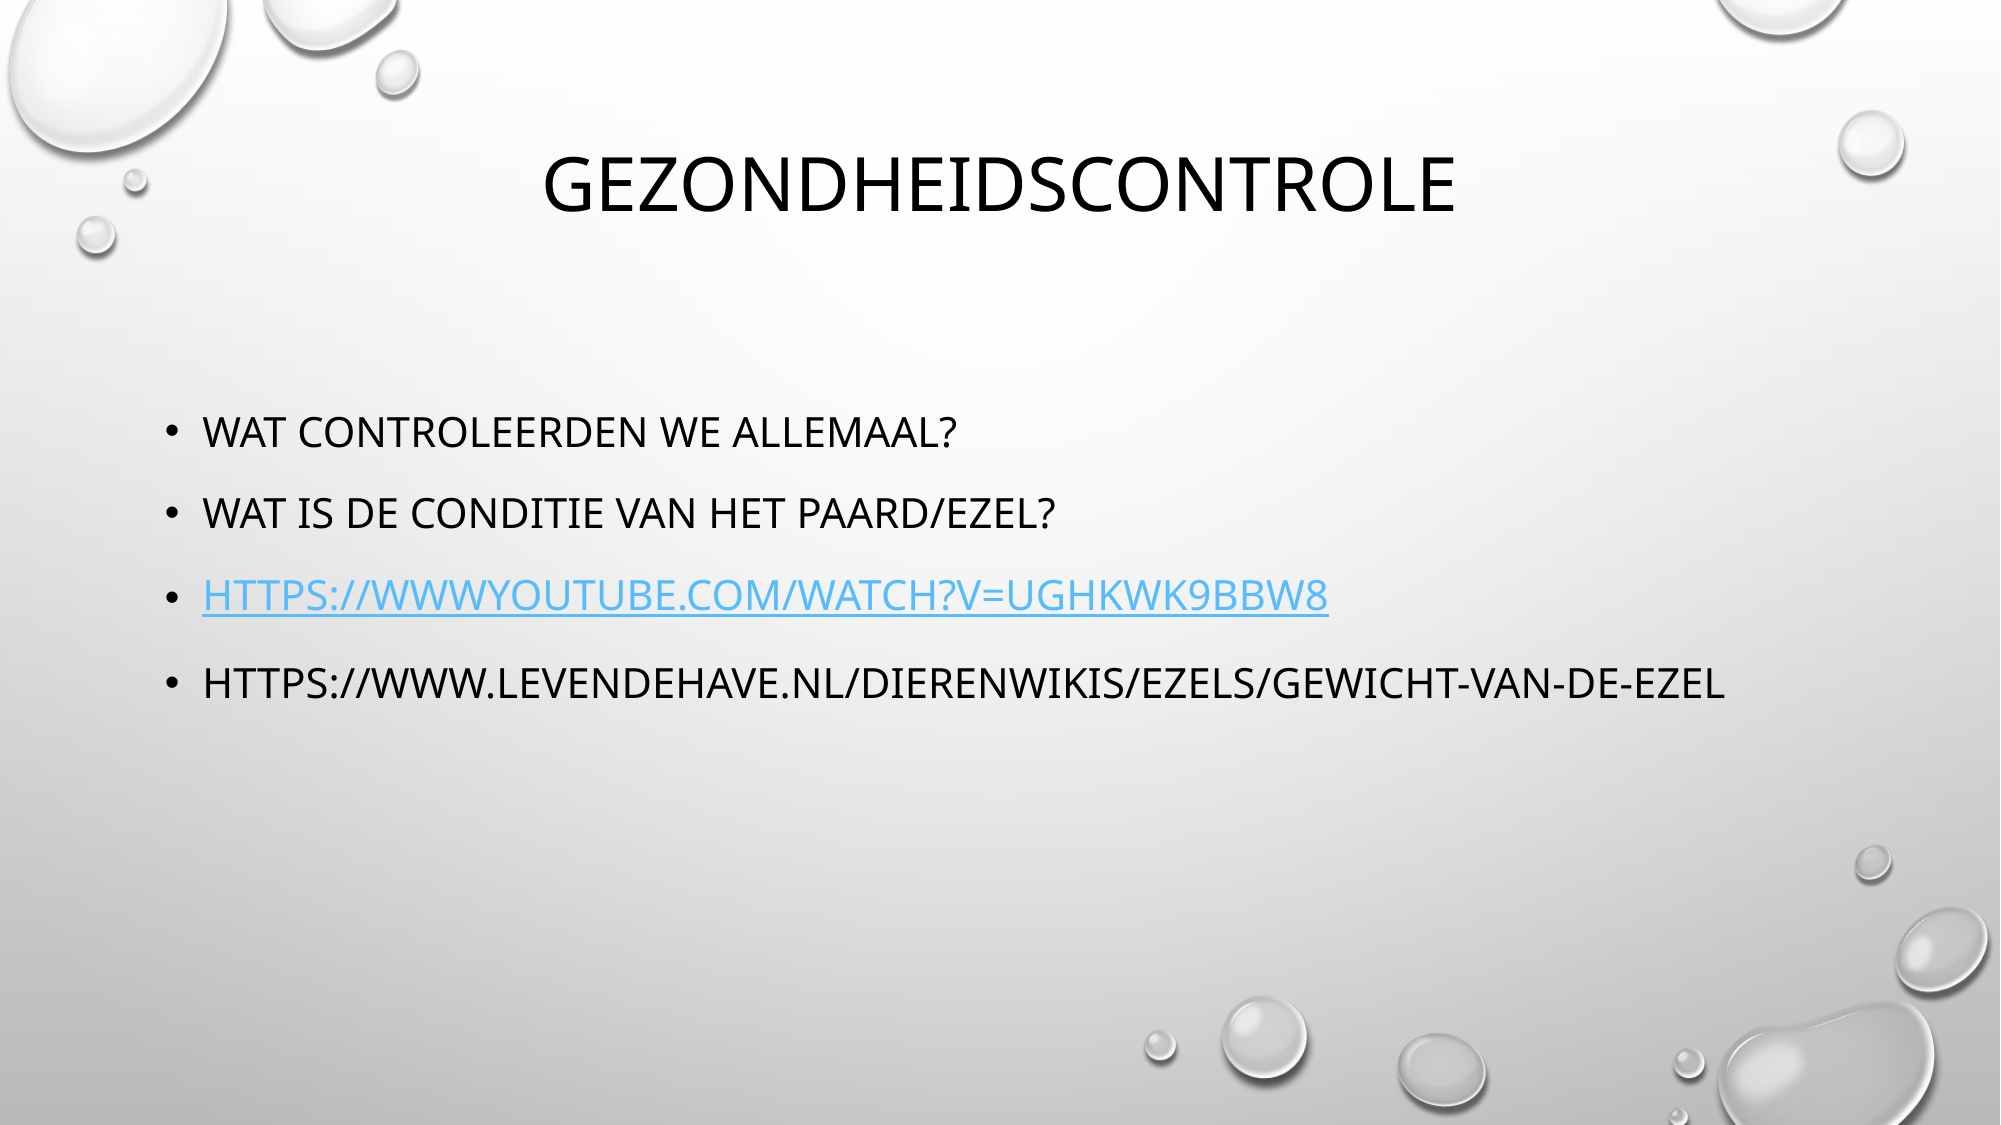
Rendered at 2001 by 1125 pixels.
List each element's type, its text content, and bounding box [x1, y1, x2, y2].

title Gezondheidscontrole [149, 101, 1851, 364]
list Wat controleerden we allemaal? Wat is de conditie van het paard/ezel? https://wwwyoutube.com/watch?v=ugHkwk9BBW8 https://www.levendehave.nl/dierenwikis/ezels/gewicht-van-de-ezel [149, 388, 1850, 950]
picture [0, 0, 2000, 1125]
